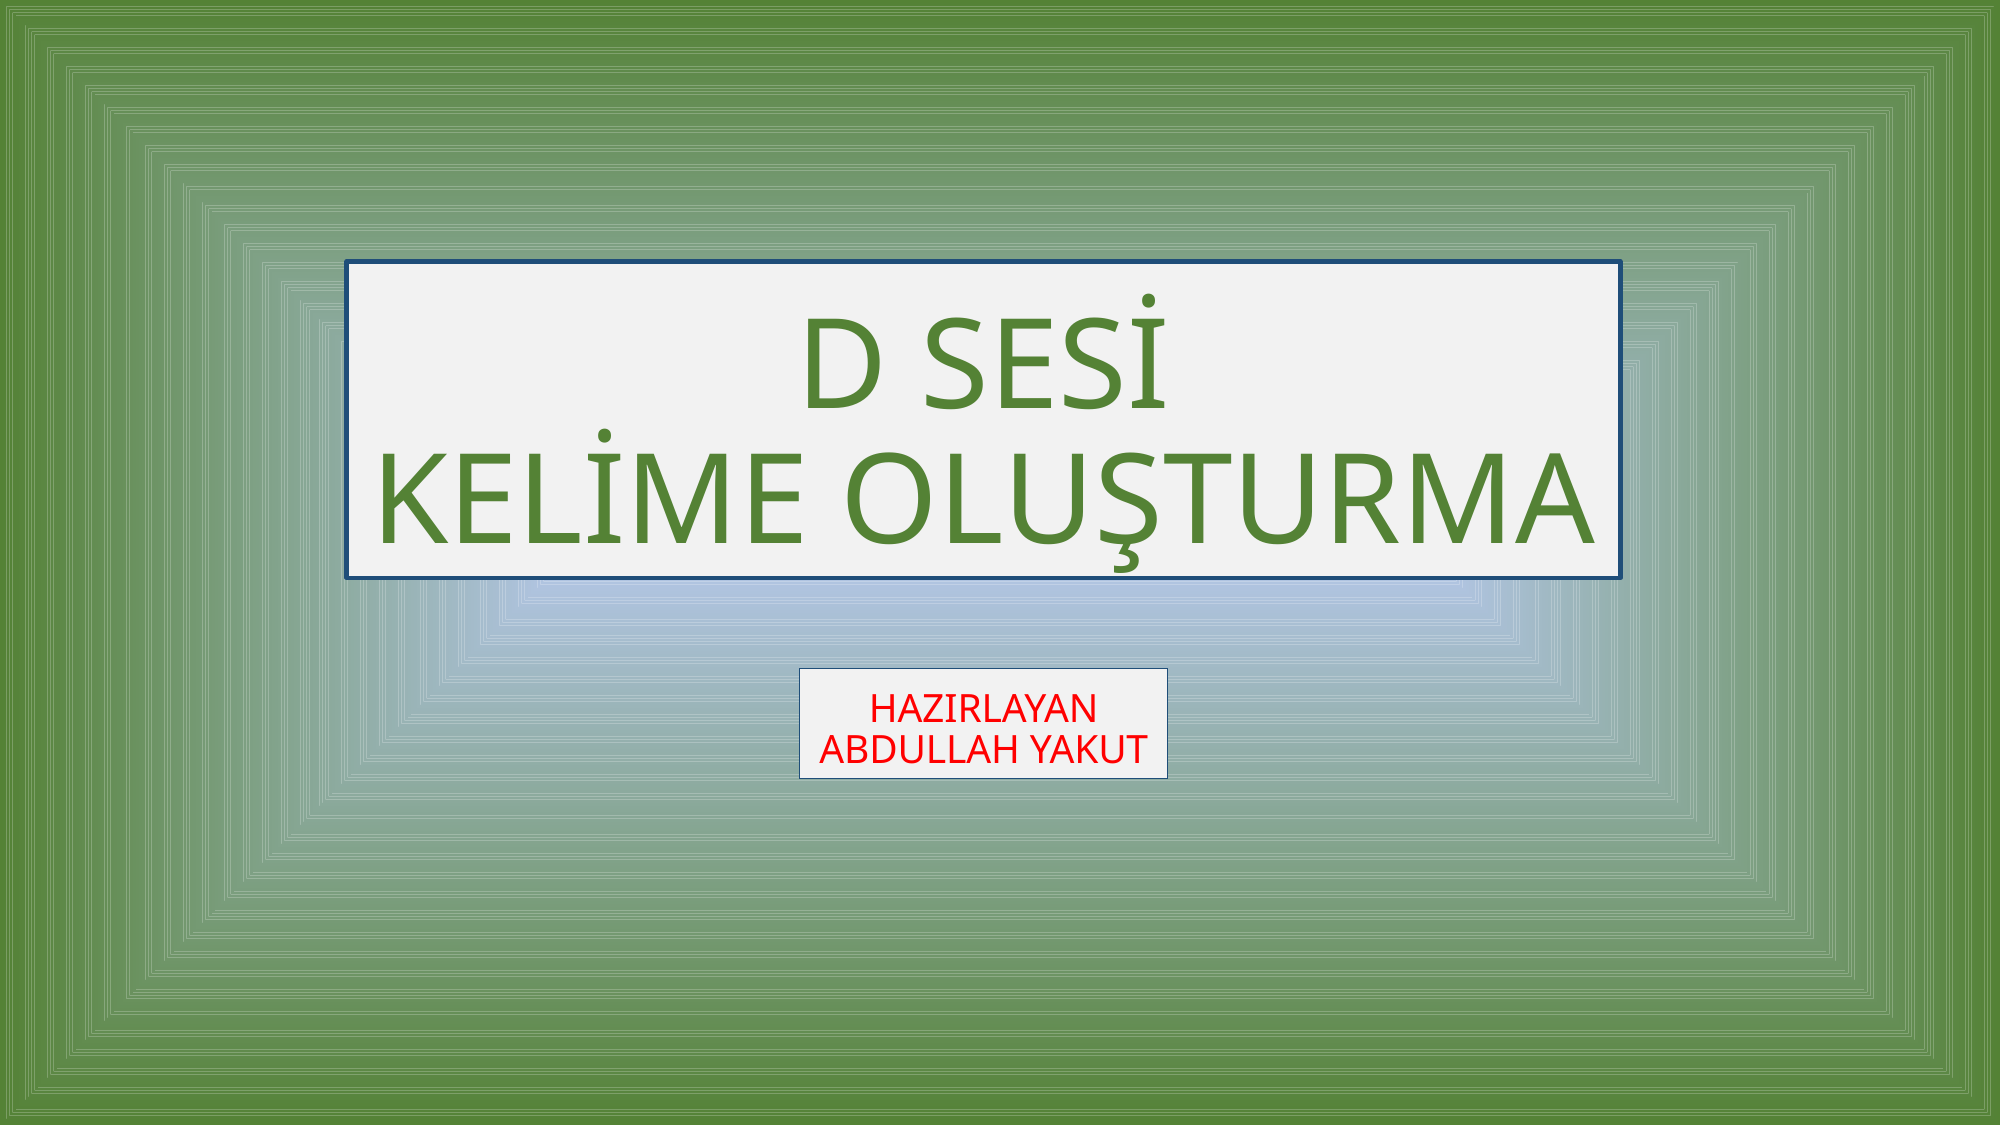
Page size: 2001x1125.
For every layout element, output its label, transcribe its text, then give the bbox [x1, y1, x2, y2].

title D SESİ KELİME OLUŞTURMA [346, 261, 1621, 578]
text_box HAZIRLAYAN ABDULLAH YAKUT [799, 668, 1168, 779]
